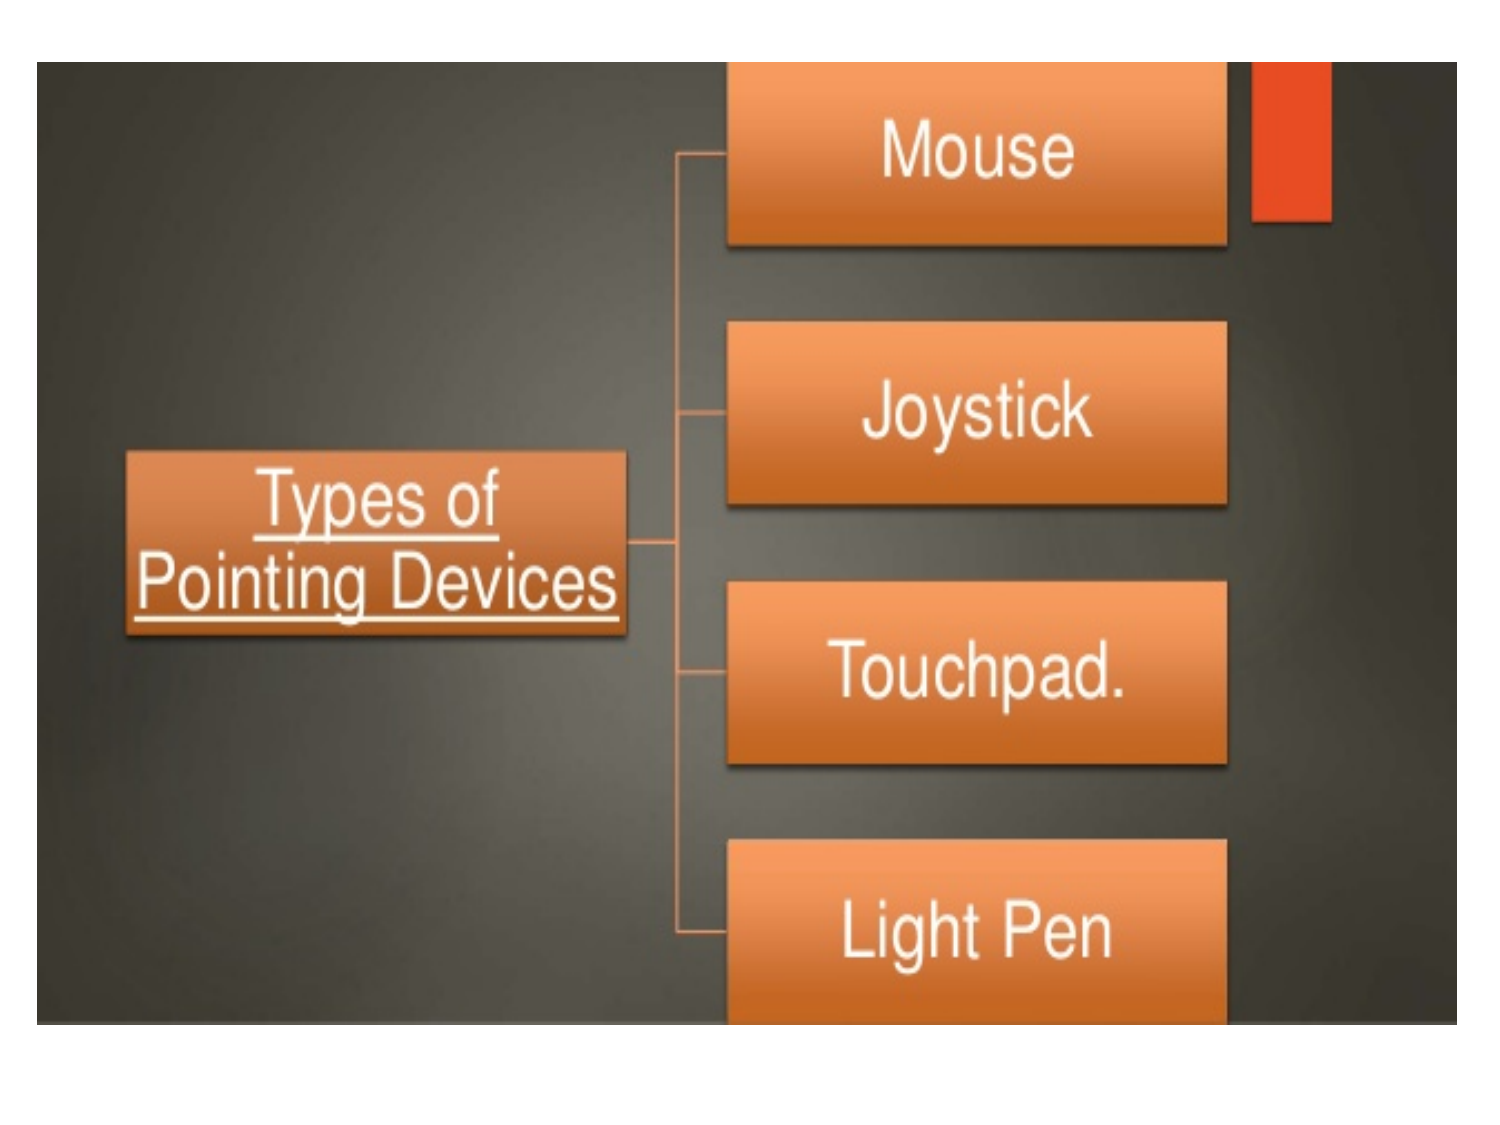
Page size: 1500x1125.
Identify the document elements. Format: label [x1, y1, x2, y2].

picture [37, 62, 1457, 1026]
